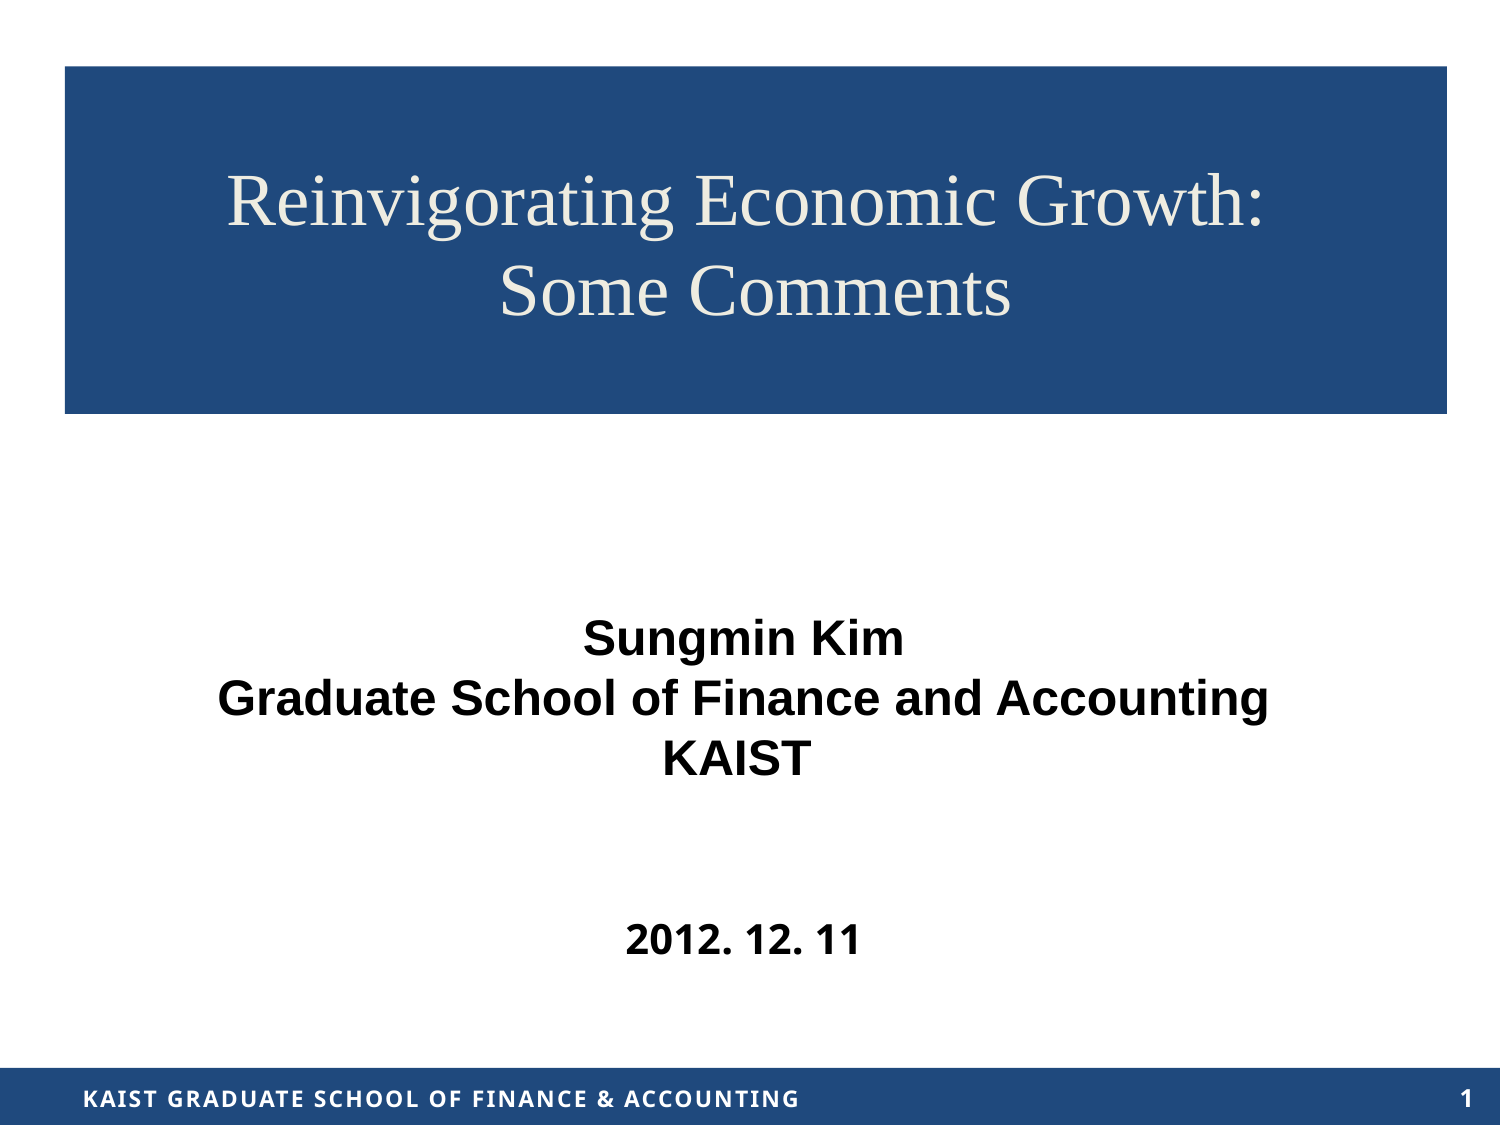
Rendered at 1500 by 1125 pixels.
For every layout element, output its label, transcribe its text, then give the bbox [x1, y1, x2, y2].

subtitle 2012. 12. 11 [175, 905, 1313, 971]
text_box Sungmin Kim Graduate School of Finance and Accounting KAIST [135, 597, 1353, 793]
slide_number 1 [1355, 1076, 1496, 1123]
title Reinvigorating Economic Growth: Some Comments [64, 66, 1447, 414]
